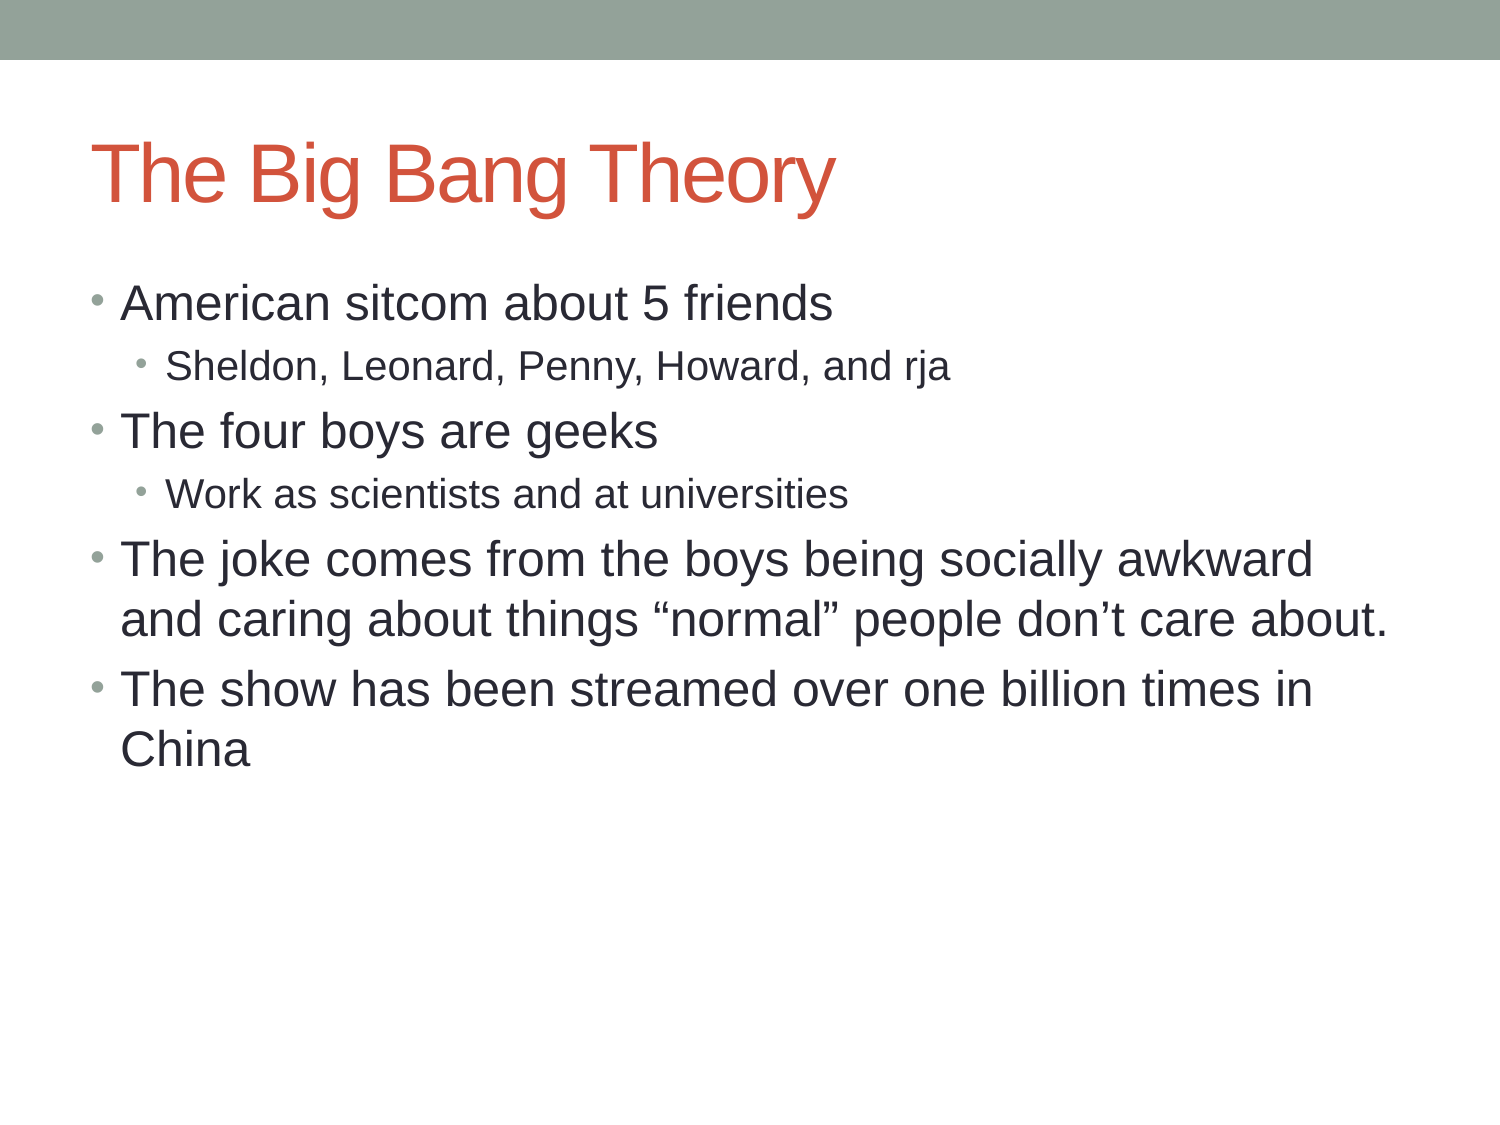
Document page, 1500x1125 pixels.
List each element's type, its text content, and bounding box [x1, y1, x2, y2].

list American sitcom about 5 friends Sheldon, Leonard, Penny, Howard, and rja The four boys are geeks Work as scientists and at universities The joke comes from the boys being socially awkward and caring about things “normal” people don’t care about. The show has been streamed over one billion times in China [75, 262, 1425, 1063]
title The Big Bang Theory [75, 87, 1425, 250]
